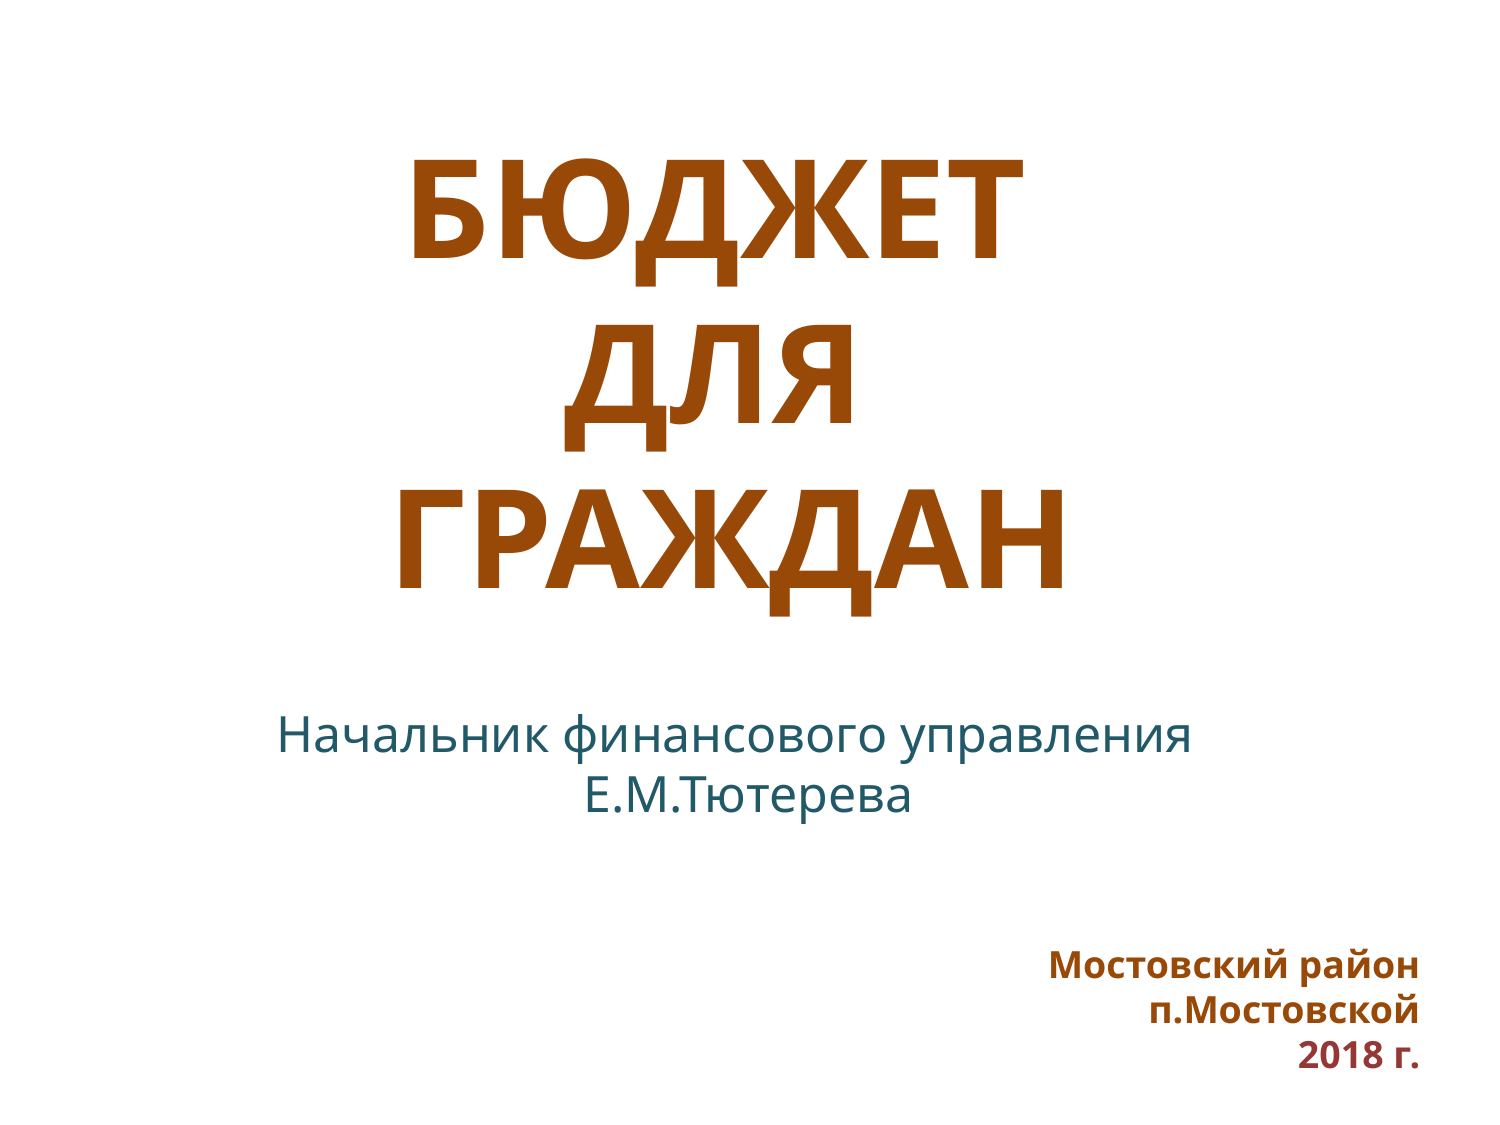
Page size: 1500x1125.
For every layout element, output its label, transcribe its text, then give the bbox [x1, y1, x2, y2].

text_box Мостовский район п.Мостовской 2018 г. [375, 933, 1436, 1084]
text_box Начальник финансового управления Е.М.Тютерева [242, 645, 1255, 830]
text_box БЮДЖЕТ ДЛЯ ГРАЖДАН [100, 113, 1365, 624]
